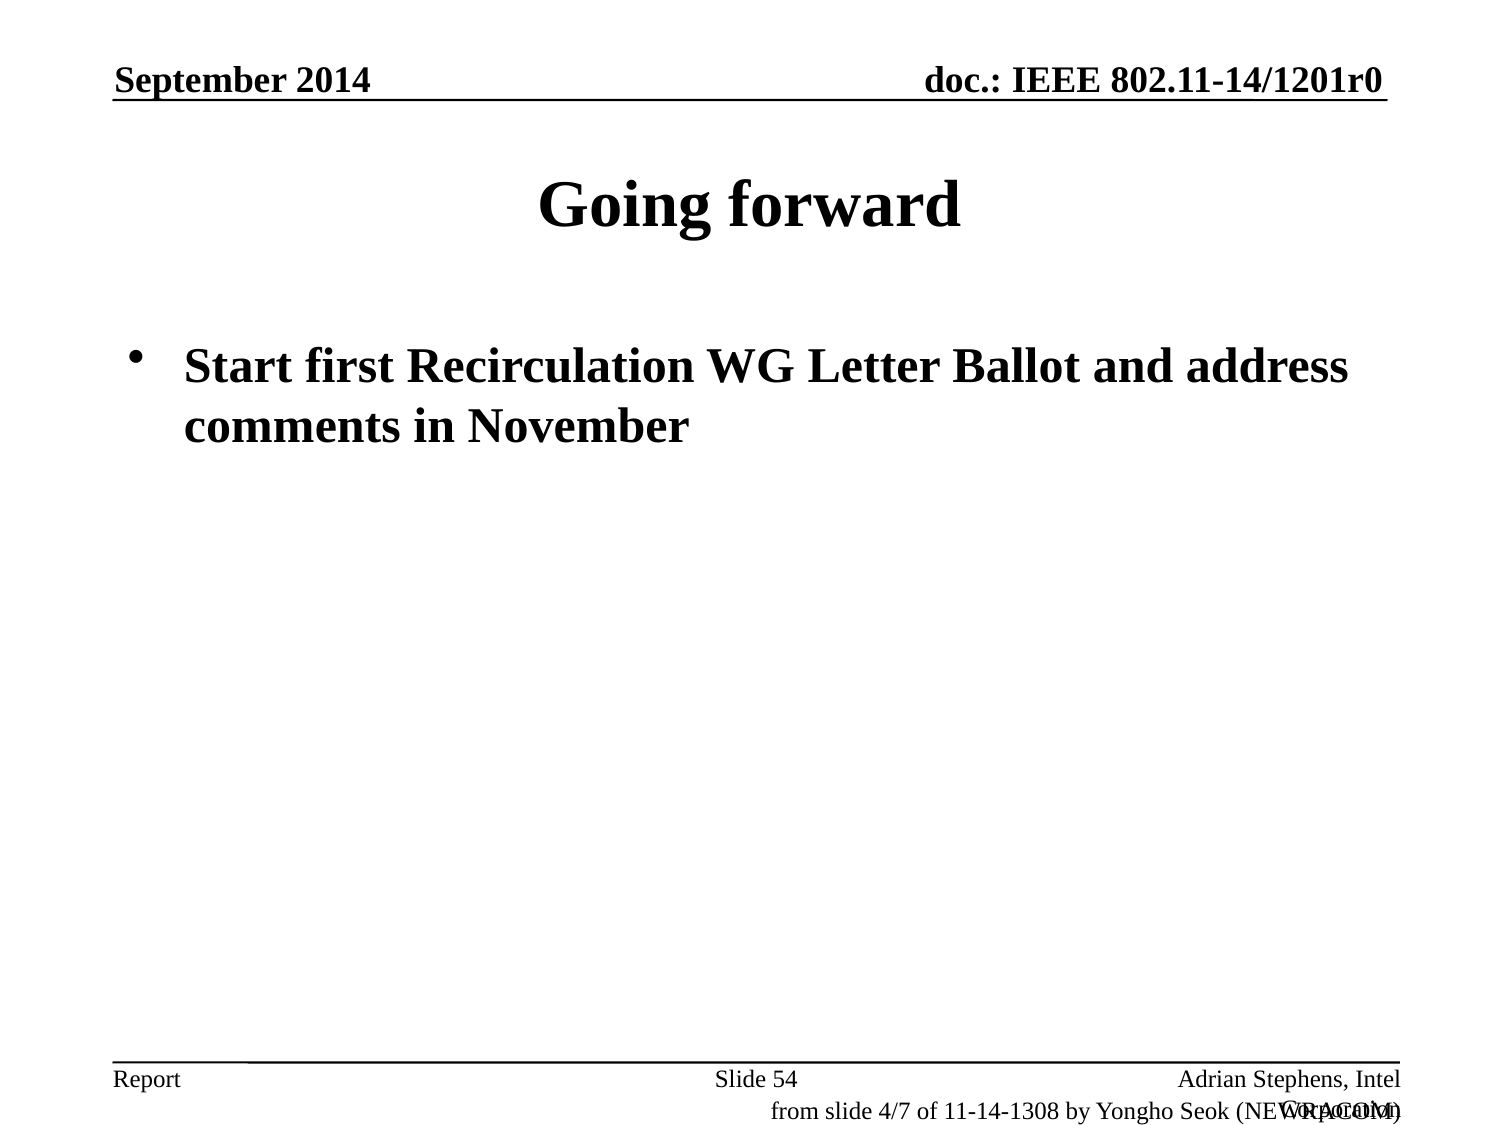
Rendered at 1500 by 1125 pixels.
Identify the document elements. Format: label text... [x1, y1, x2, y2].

footer Adrian Stephens, Intel Corporation [1088, 1061, 1402, 1087]
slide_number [114, 54, 374, 101]
text_box from slide 4/7 of 11-14-1308 by Yongho Seok (NEWRACOM) [343, 1087, 1417, 1125]
slide_number Slide 54 [712, 1061, 800, 1087]
list Start first Recirculation WG Letter Ballot and address comments in November [112, 324, 1388, 1000]
title Going forward [112, 112, 1388, 288]
